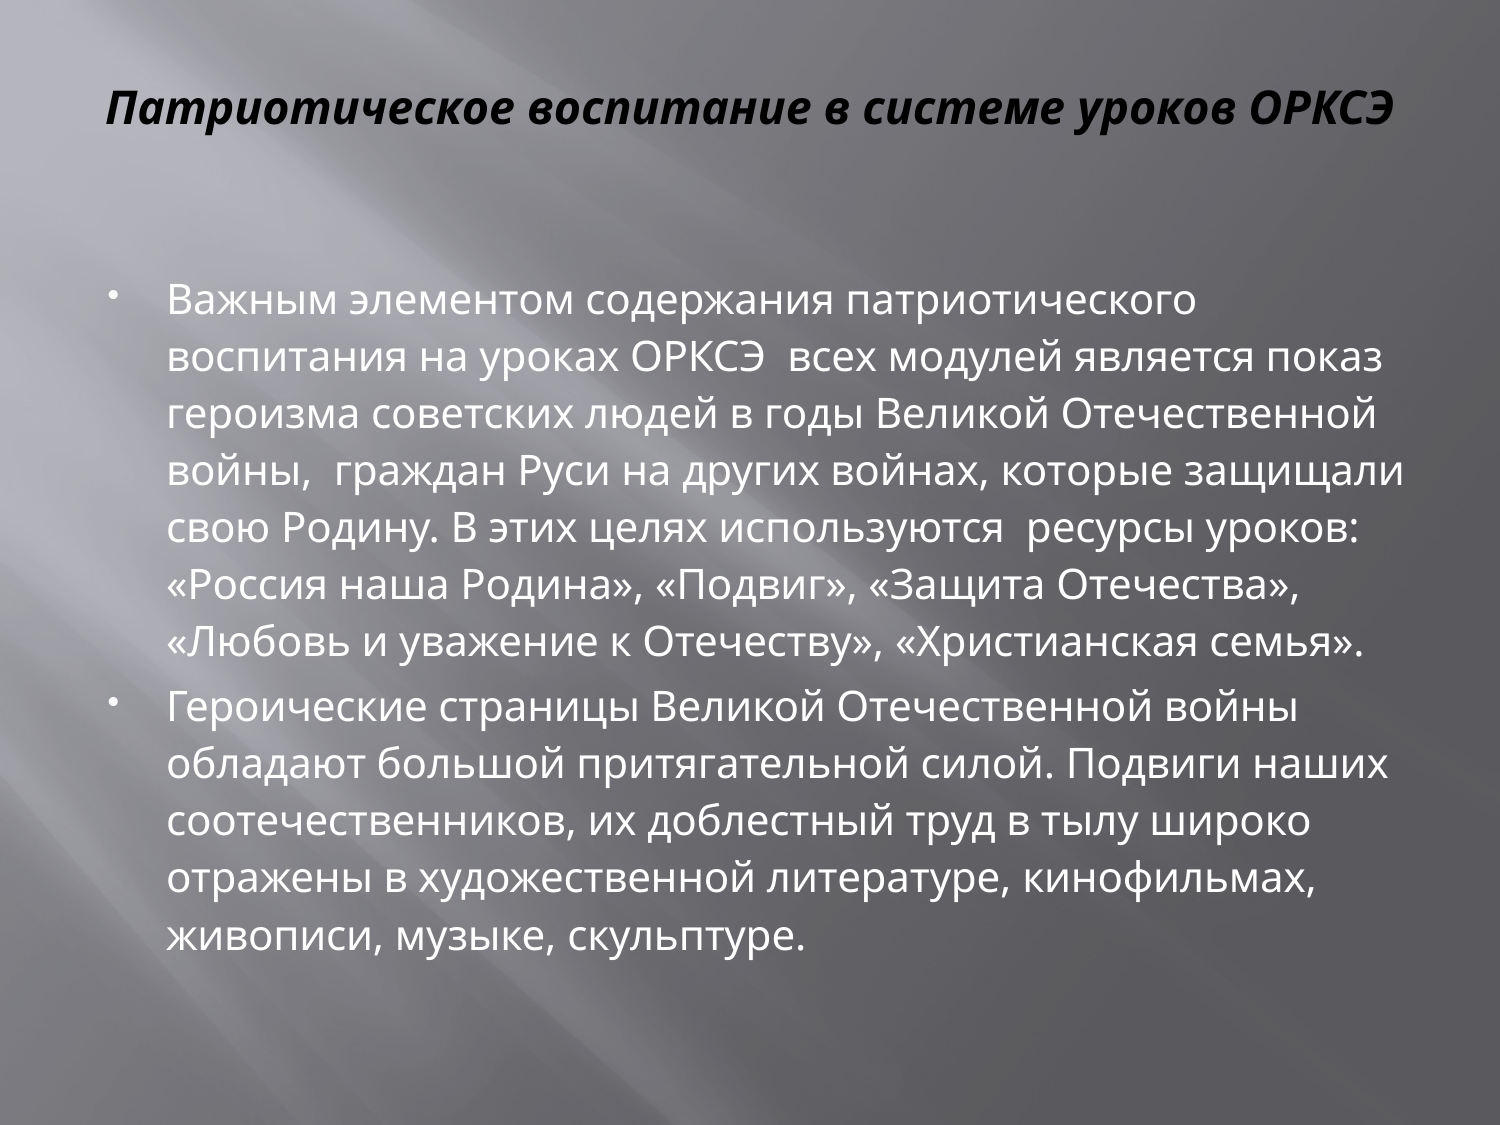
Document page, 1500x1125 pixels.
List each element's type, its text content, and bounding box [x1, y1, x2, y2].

list Важным элементом содержания патриотического воспитания на уроках ОРКСЭ всех модулей является показ героизма советских людей в годы Великой Отечественной войны, граждан Руси на других войнах, которые защищали свою Родину. В этих целях используются ресурсы уроков: «Россия наша Родина», «Подвиг», «Защита Отечества», «Любовь и уважение к Отечеству», «Христианская семья». Героические страницы Великой Отечественной войны обладают большой притягательной силой. Подвиги наших соотечественников, их доблестный труд в тылу широко отражены в художественной литературе, кинофильмах, живописи, музыке, скульптуре. [75, 262, 1425, 1035]
title Патриотическое воспитание в системе уроков ОРКСЭ [75, 45, 1425, 233]
